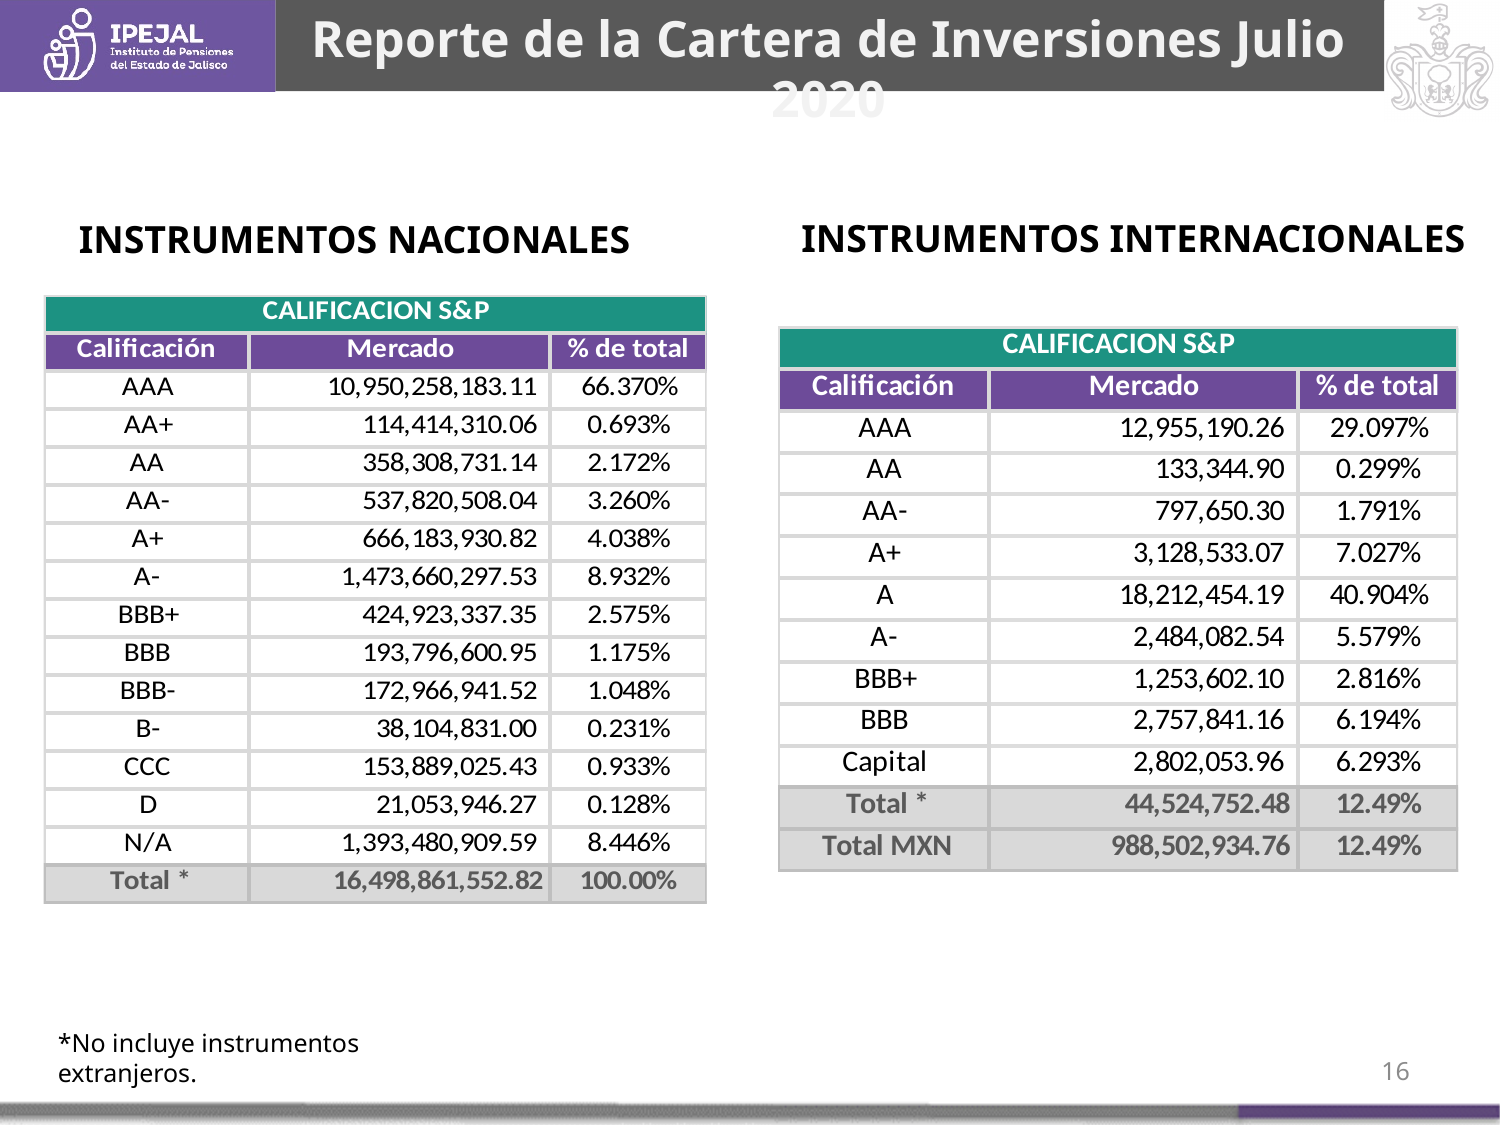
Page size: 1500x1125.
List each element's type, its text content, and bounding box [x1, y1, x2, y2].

picture [43, 295, 709, 905]
text_box INSTRUMENTOS INTERNACIONALES [757, 208, 1481, 268]
text_box *No incluye instrumentos extranjeros. [43, 1019, 469, 1095]
picture [0, 0, 276, 92]
picture [0, 1096, 1500, 1125]
picture [778, 326, 1461, 874]
text_box INSTRUMENTOS NACIONALES [34, 208, 646, 269]
text_box Reporte de la Cartera de Inversiones Julio 2020 [278, 0, 1379, 91]
slide_number 15 [1074, 1042, 1425, 1103]
